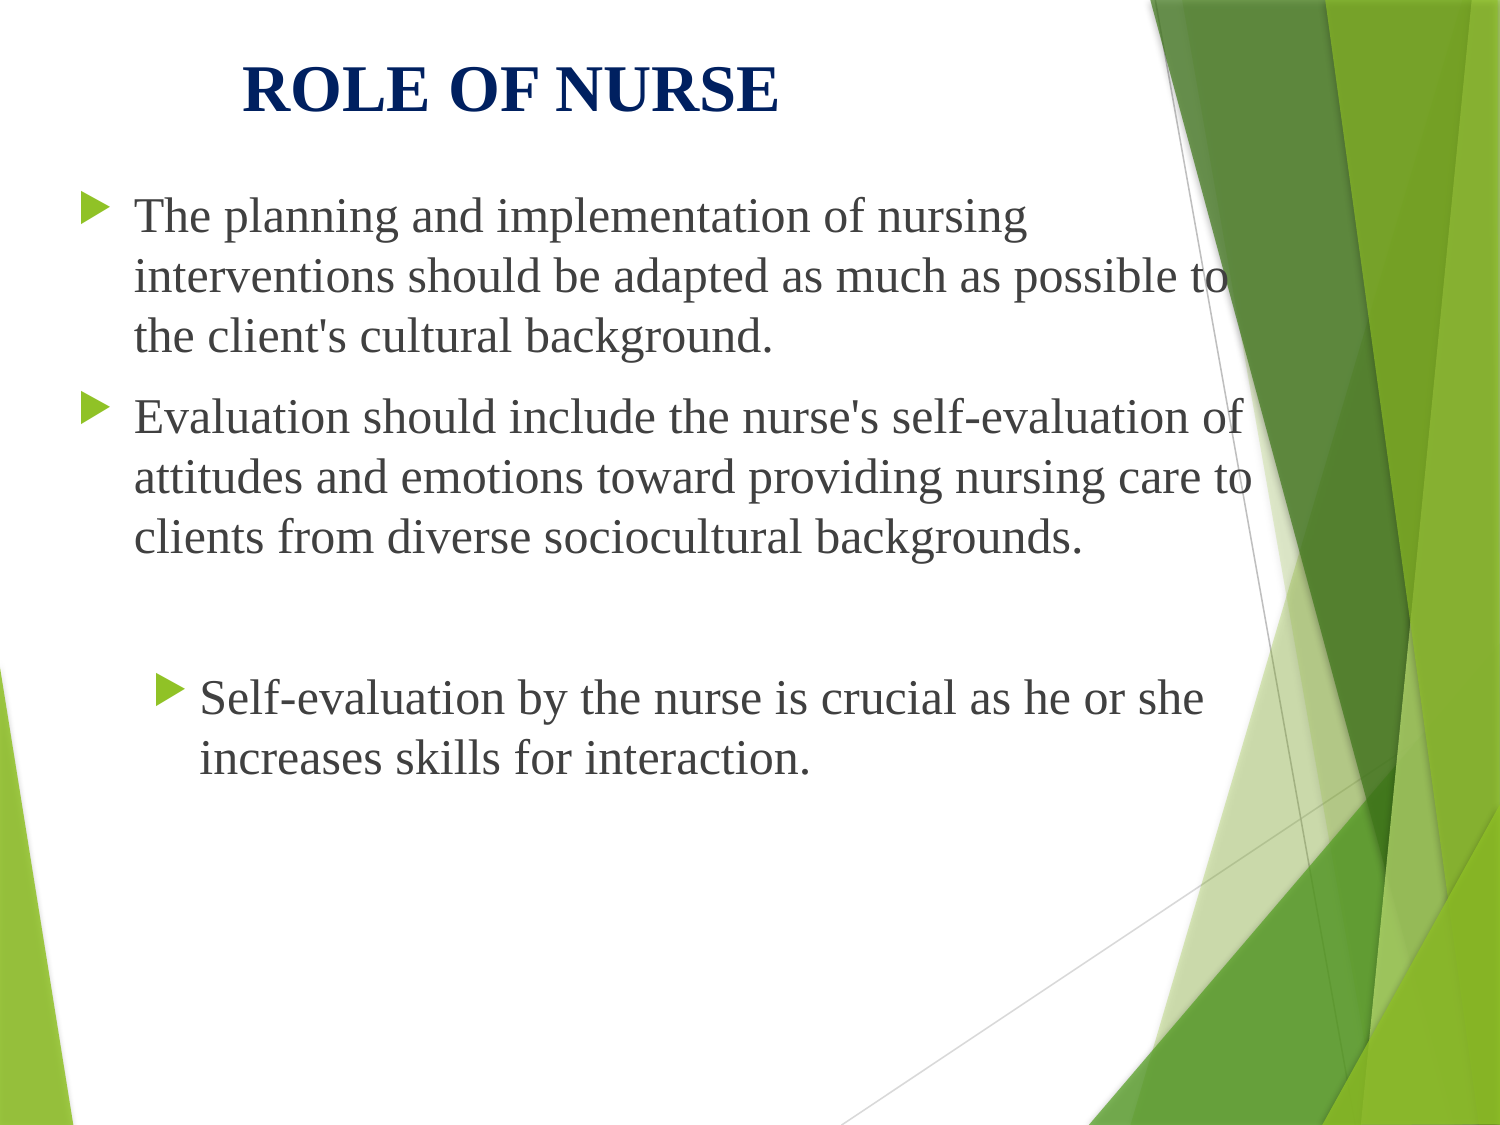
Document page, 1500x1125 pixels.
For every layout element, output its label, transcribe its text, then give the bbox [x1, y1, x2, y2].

list The planning and implementation of nursing interventions should be adapted as much as possible to the client's cultural background. Evaluation should include the nurse's self-evaluation of attitudes and emotions toward providing nursing care to clients from diverse sociocultural backgrounds. Self-evaluation by the nurse is crucial as he or she increases skills for interaction. [62, 174, 1313, 1025]
text_box ROLE OF NURSE [227, 37, 797, 133]
